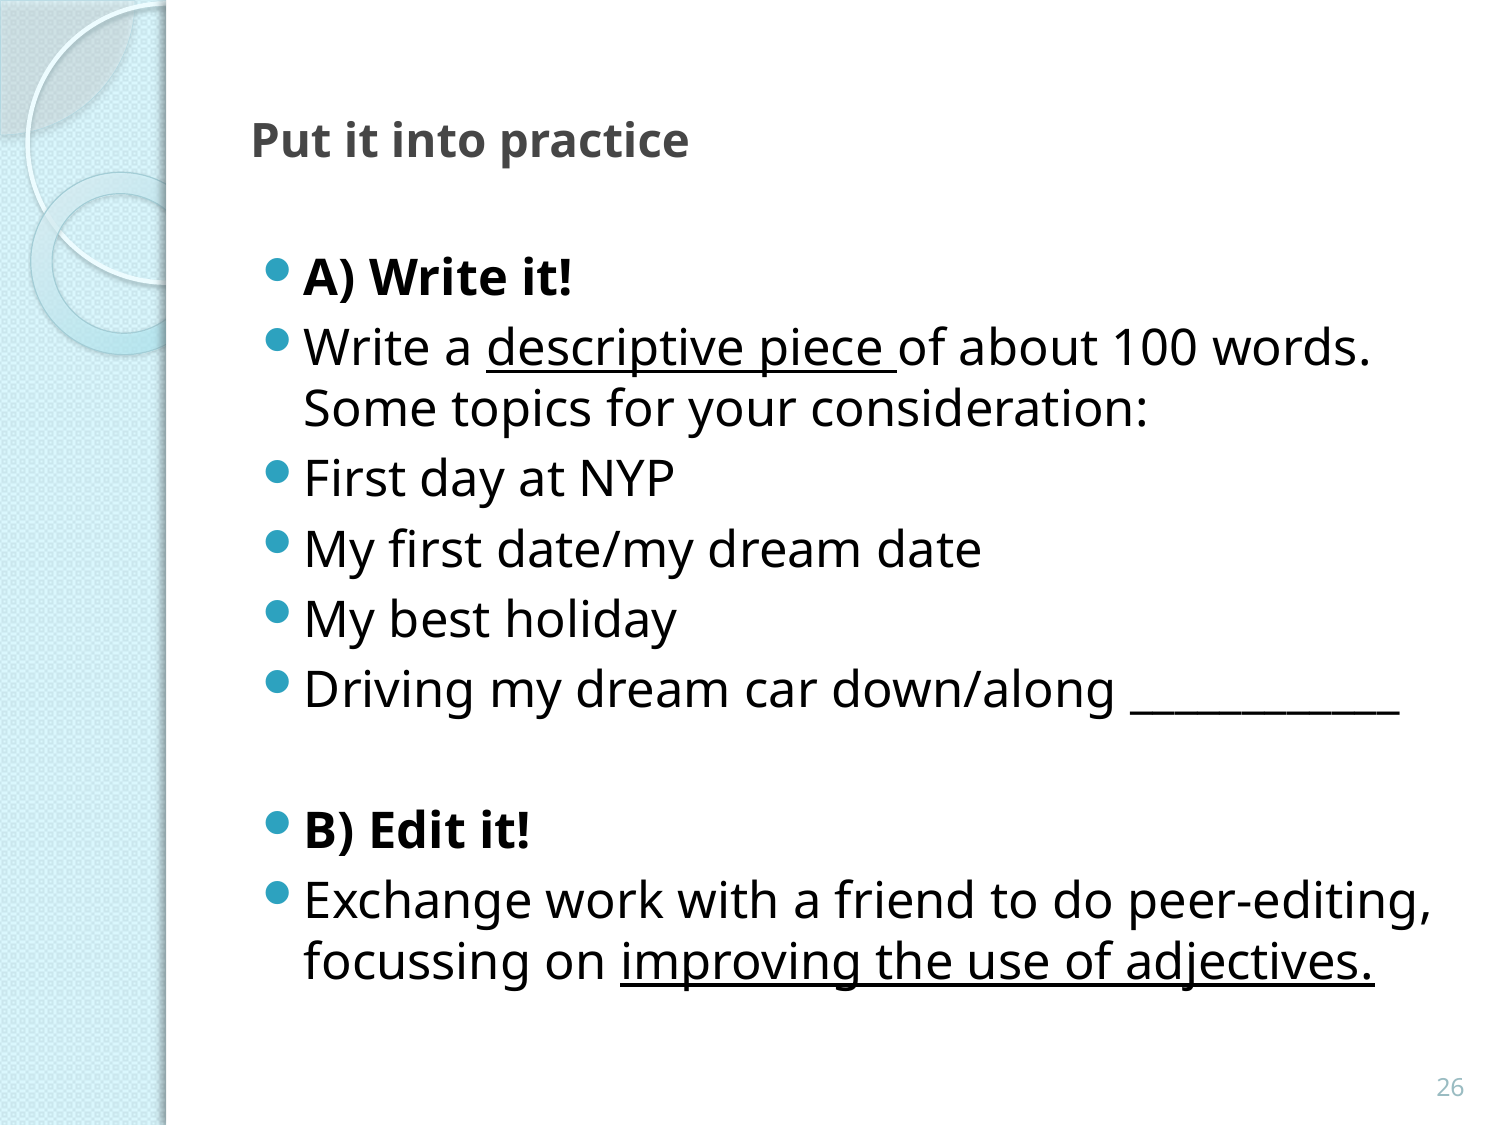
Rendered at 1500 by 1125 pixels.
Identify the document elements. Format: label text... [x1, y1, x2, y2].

list A) Write it! Write a descriptive piece of about 100 words. Some topics for your consideration: First day at NYP My first date/my dream date My best holiday Driving my dream car down/along ____________ B) Edit it! Exchange work with a friend to do peer-editing, focussing on improving the use of adjectives. [235, 237, 1466, 1025]
slide_number 26 [1413, 1034, 1488, 1113]
title Put it into practice [235, 45, 1466, 233]
